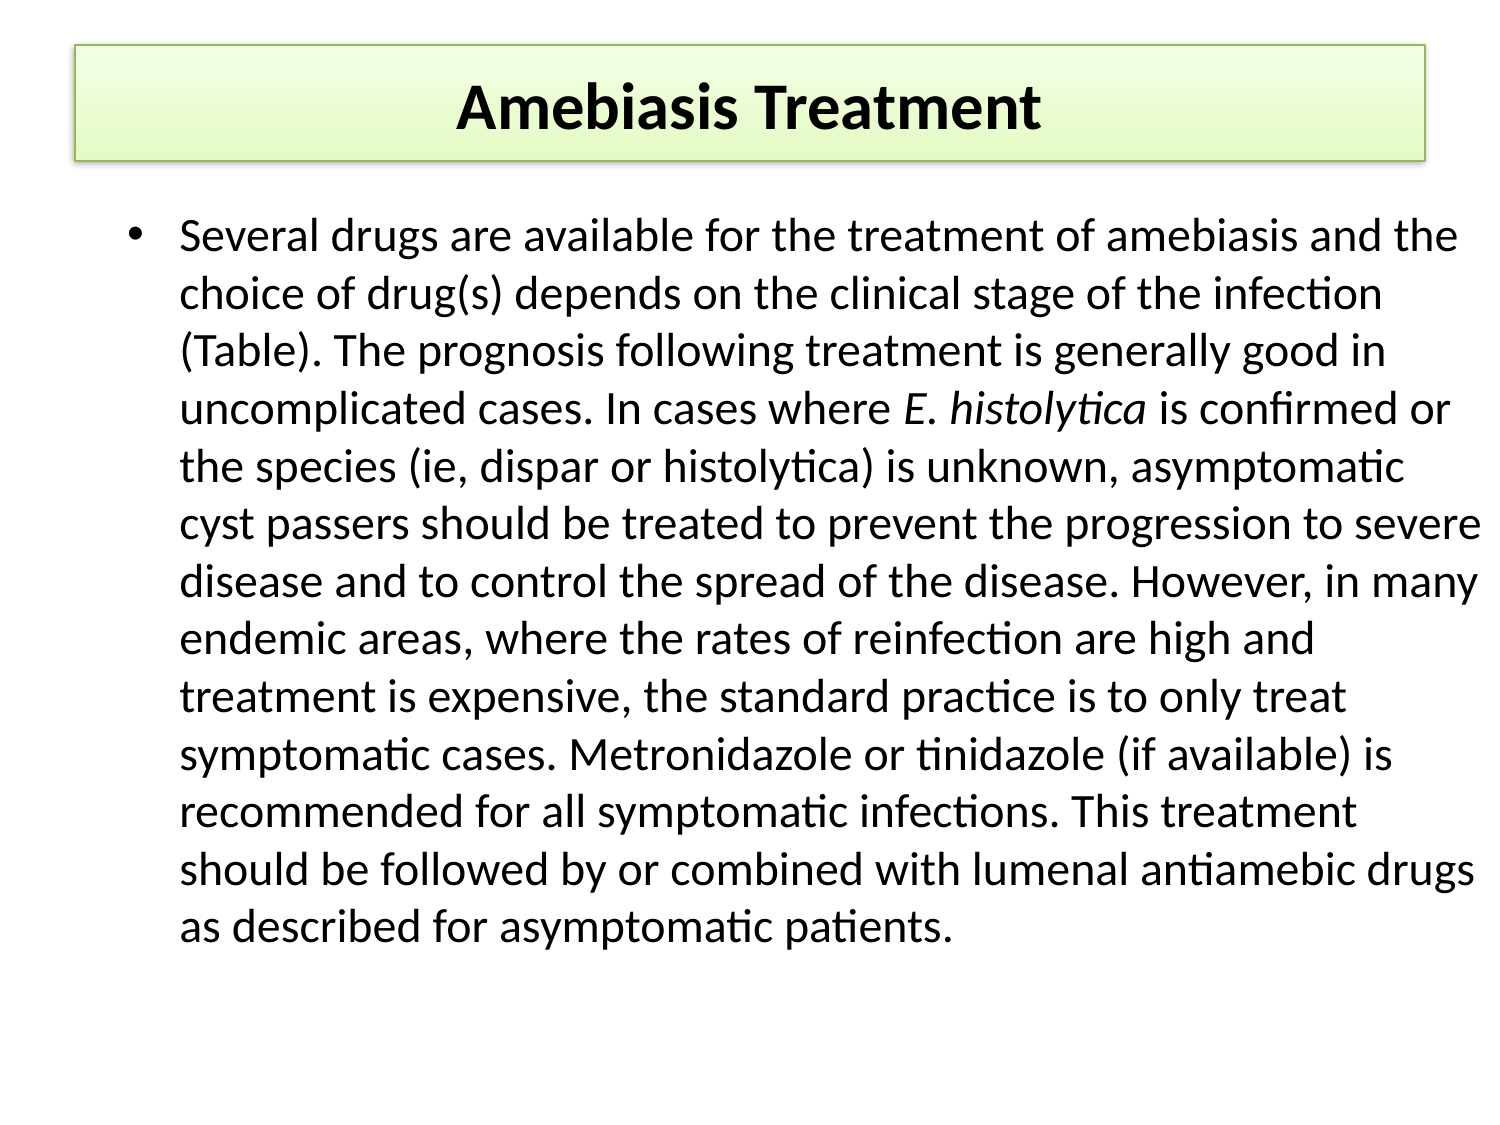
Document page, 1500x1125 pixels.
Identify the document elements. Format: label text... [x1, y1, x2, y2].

title Amebiasis Treatment [74, 44, 1426, 162]
list Several drugs are available for the treatment of amebiasis and the choice of drug(s) depends on the clinical stage of the infection (Table). The prognosis following treatment is generally good in uncomplicated cases. In cases where E. histolytica is confirmed or the species (ie, dispar or histolytica) is unknown, asymptomatic cyst passers should be treated to prevent the progression to severe disease and to control the spread of the disease. However, in many endemic areas, where the rates of reinfection are high and treatment is expensive, the standard practice is to only treat symptomatic cases. Metronidazole or tinidazole (if available) is recommended for all symptomatic infections. This treatment should be followed by or combined with lumenal antiamebic drugs as described for asymptomatic patients. [112, 196, 1500, 1005]
